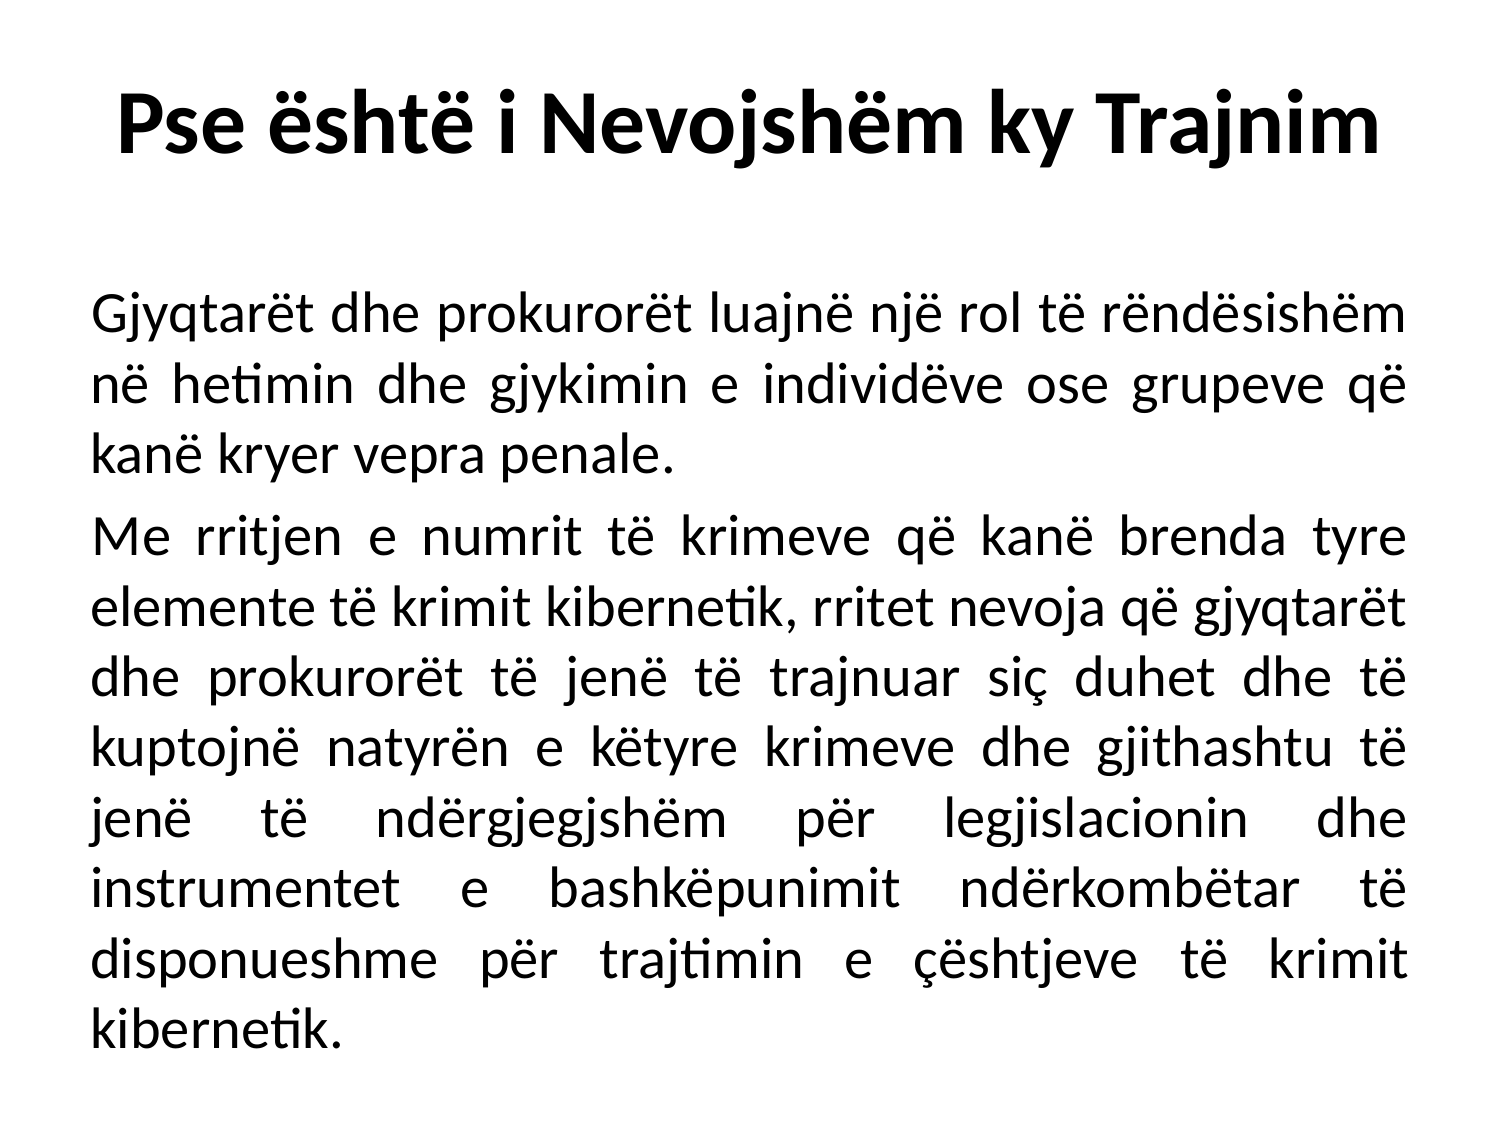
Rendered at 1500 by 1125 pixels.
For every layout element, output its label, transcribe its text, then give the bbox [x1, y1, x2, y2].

list Gjyqtarët dhe prokurorët luajnë një rol të rëndësishëm në hetimin dhe gjykimin e individëve ose grupeve që kanë kryer vepra penale. Me rritjen e numrit të krimeve që kanë brenda tyre elemente të krimit kibernetik, rritet nevoja që gjyqtarët dhe prokurorët të jenë të trajnuar siç duhet dhe të kuptojnë natyrën e këtyre krimeve dhe gjithashtu të jenë të ndërgjegjshëm për legjislacionin dhe instrumentet e bashkëpunimit ndërkombëtar të disponueshme për trajtimin e çështjeve të krimit kibernetik. [75, 266, 1425, 1069]
title Pse është i Nevojshëm ky Trajnim [75, 45, 1425, 190]
